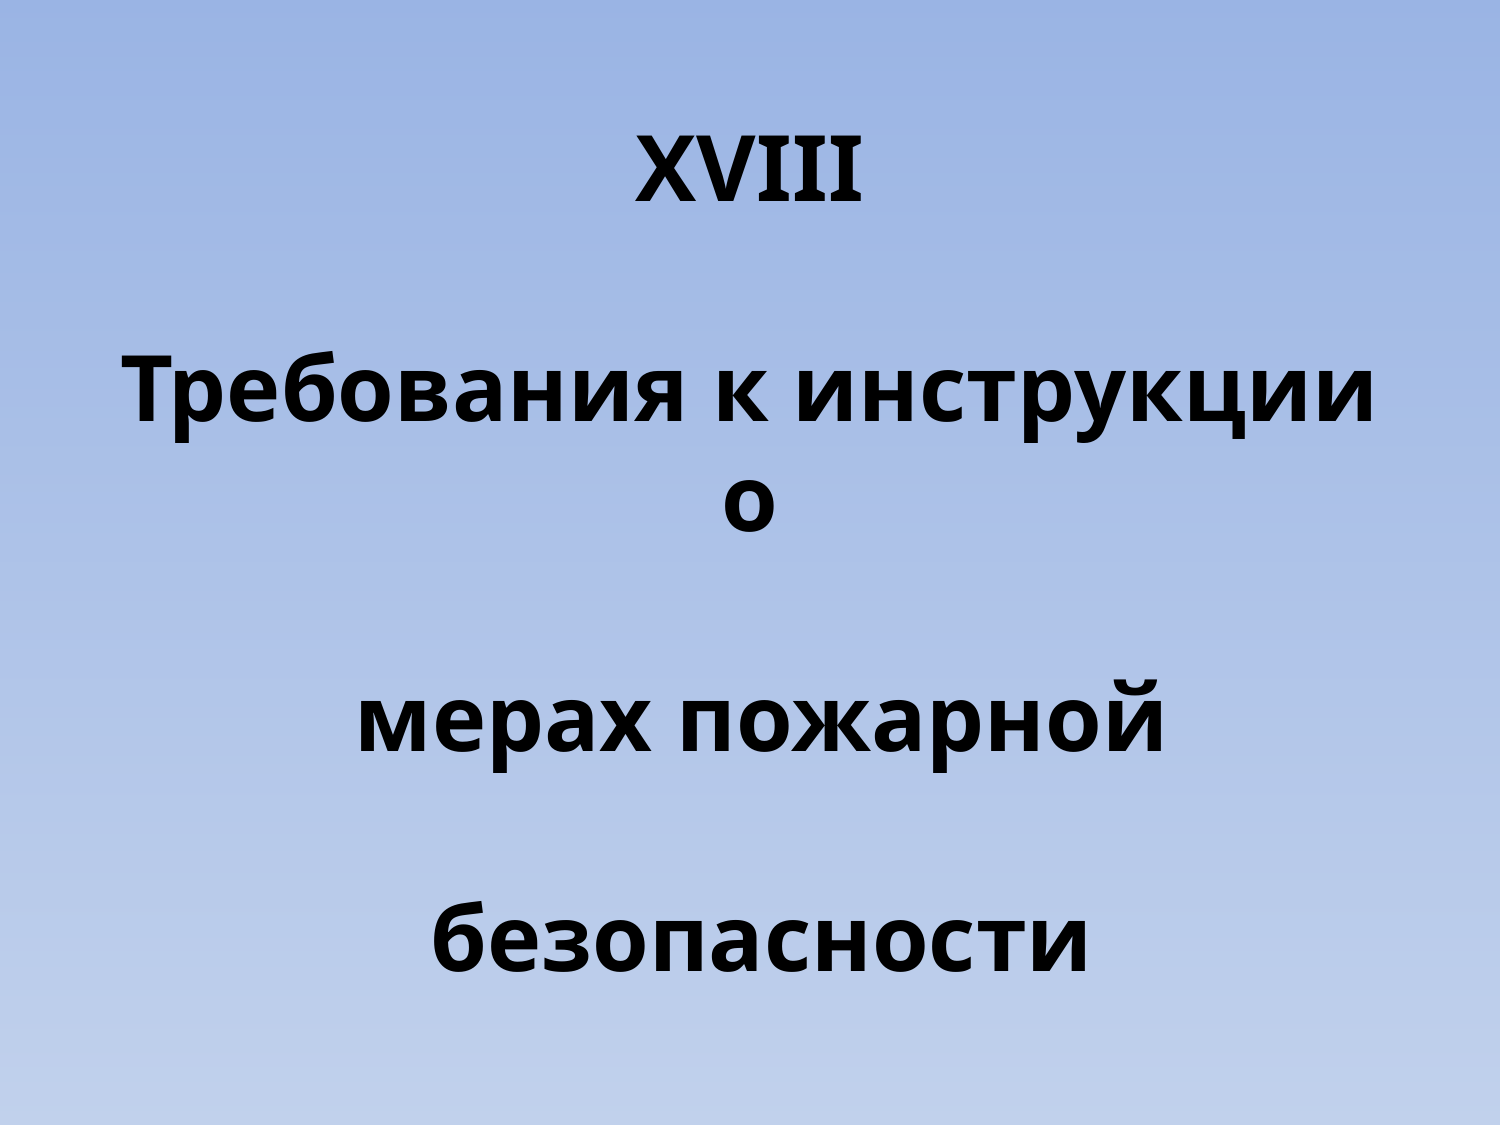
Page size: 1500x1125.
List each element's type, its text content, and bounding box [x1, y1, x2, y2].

title XVIII Требования к инструкции о мерах пожарной безопасности [75, 45, 1425, 1055]
